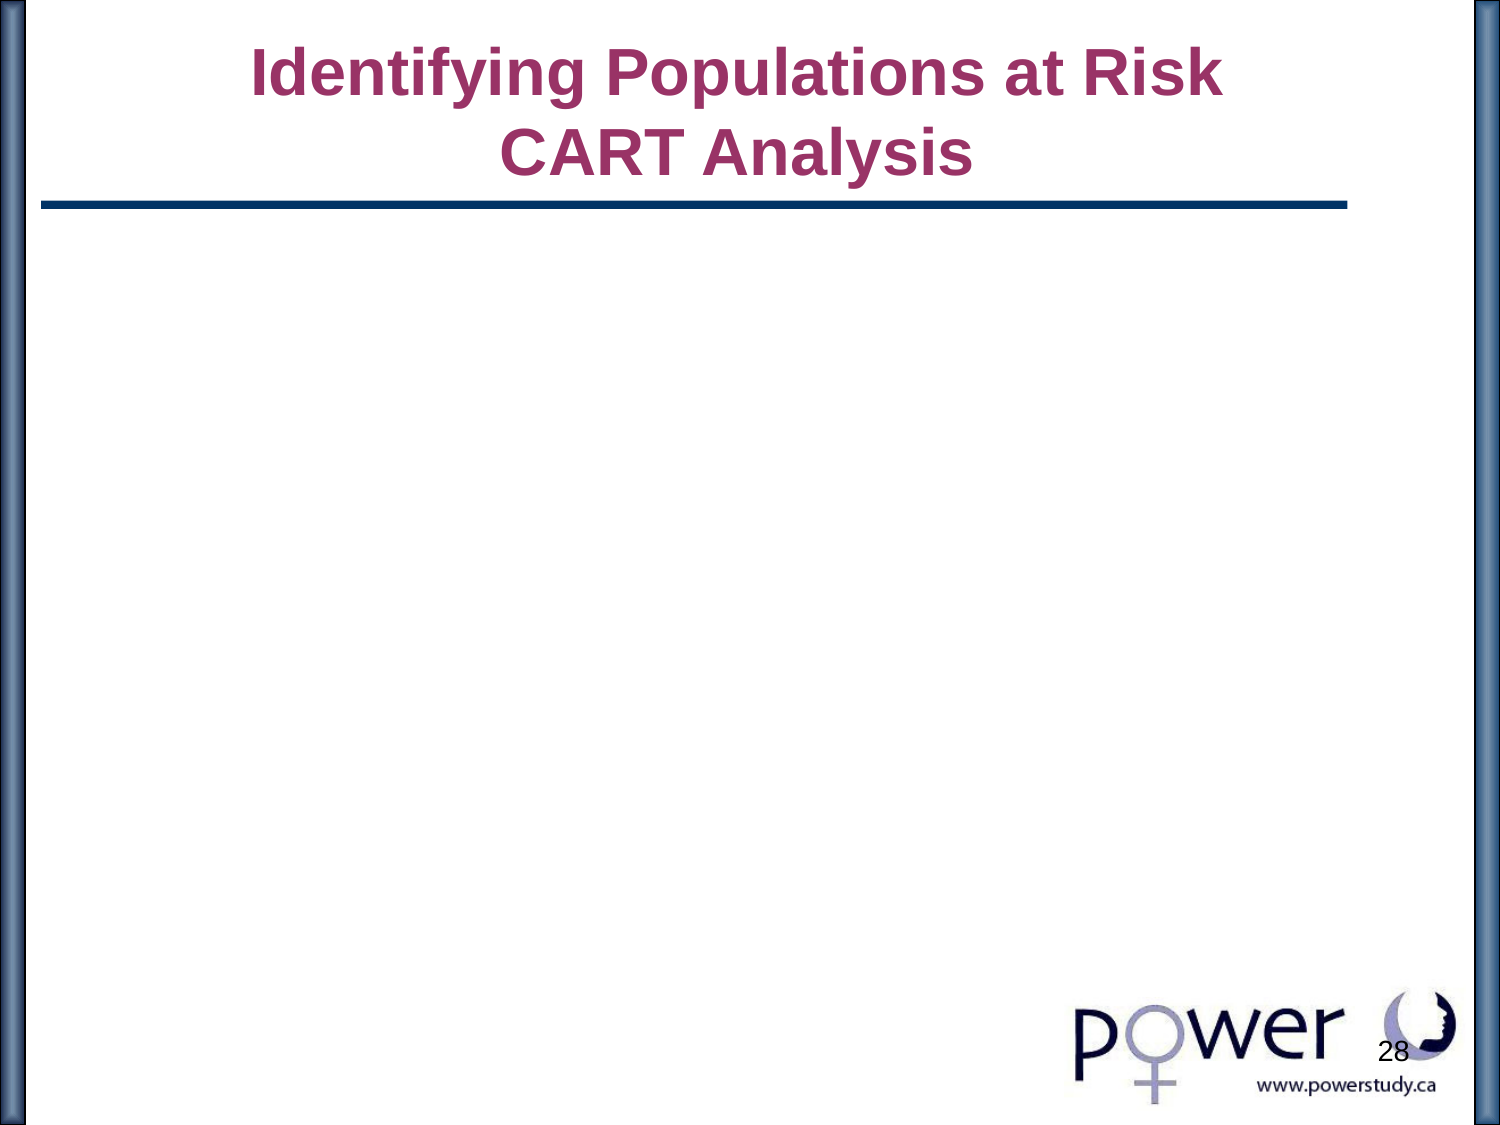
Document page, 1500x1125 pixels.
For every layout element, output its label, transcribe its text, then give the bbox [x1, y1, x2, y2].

slide_number 28 [1074, 1024, 1426, 1103]
title Identifying Populations at Risk CART Analysis [62, 24, 1413, 193]
picture [1064, 979, 1466, 1111]
